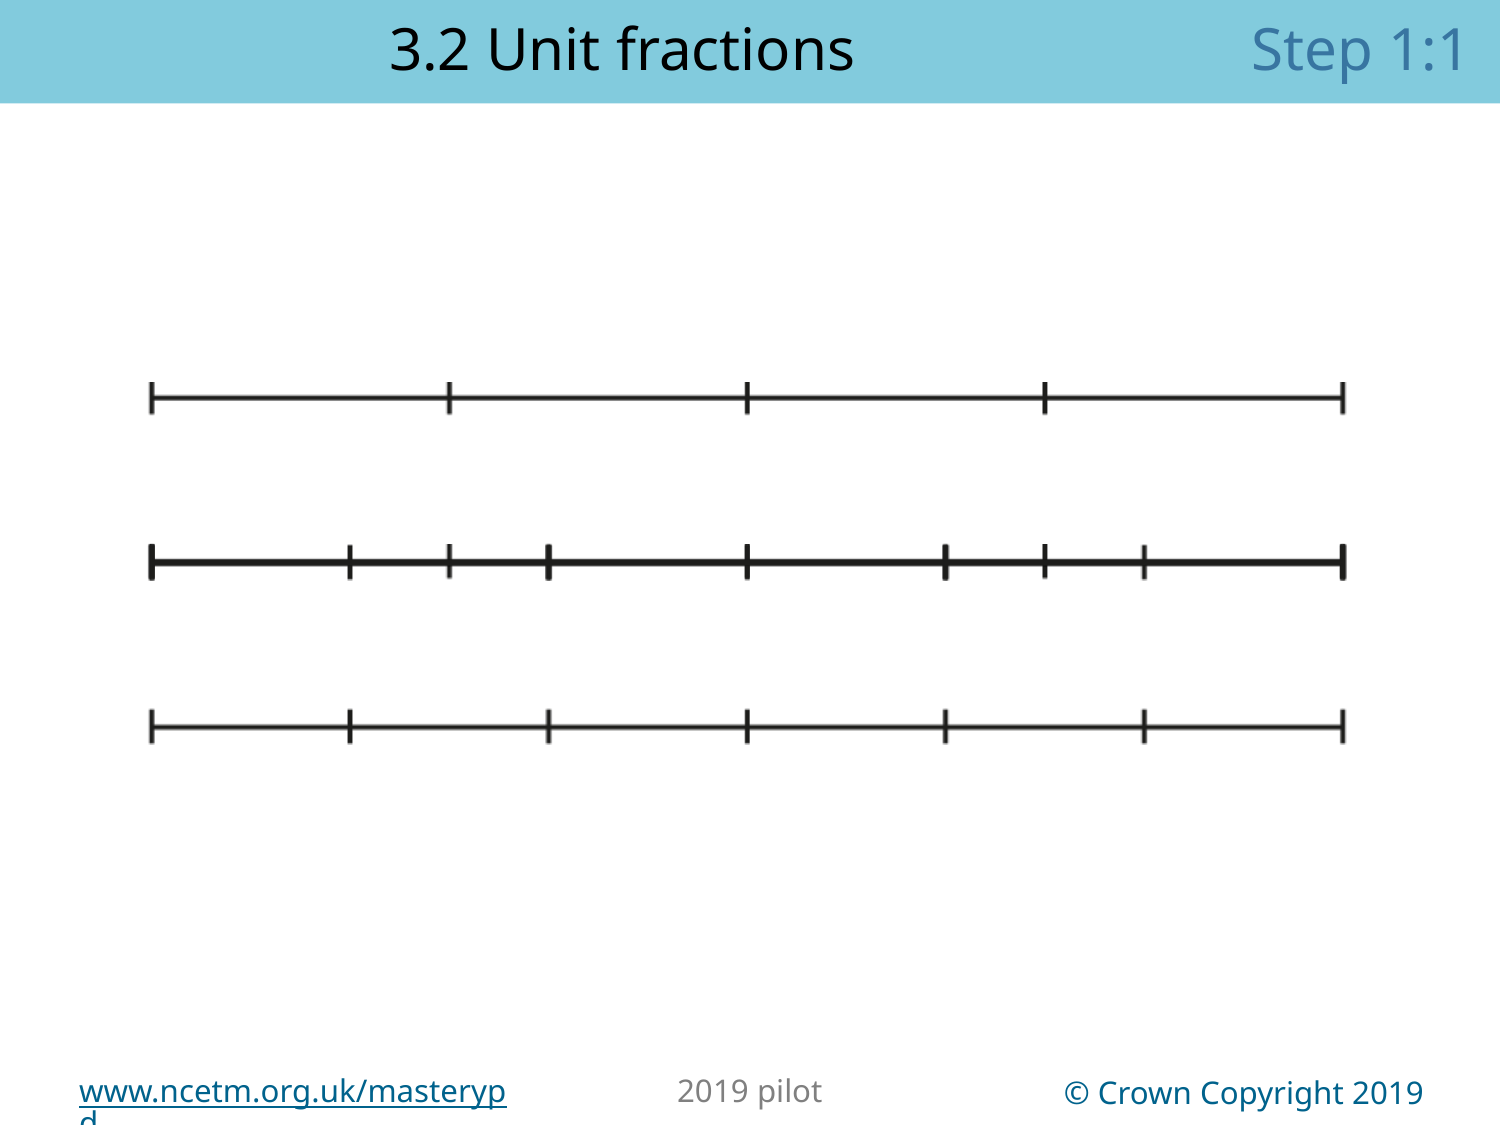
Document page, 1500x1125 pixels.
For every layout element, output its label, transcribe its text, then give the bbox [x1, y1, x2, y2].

list 3.2 Unit fractions Step 1:1 [0, 0, 1500, 104]
picture [101, 382, 1399, 745]
